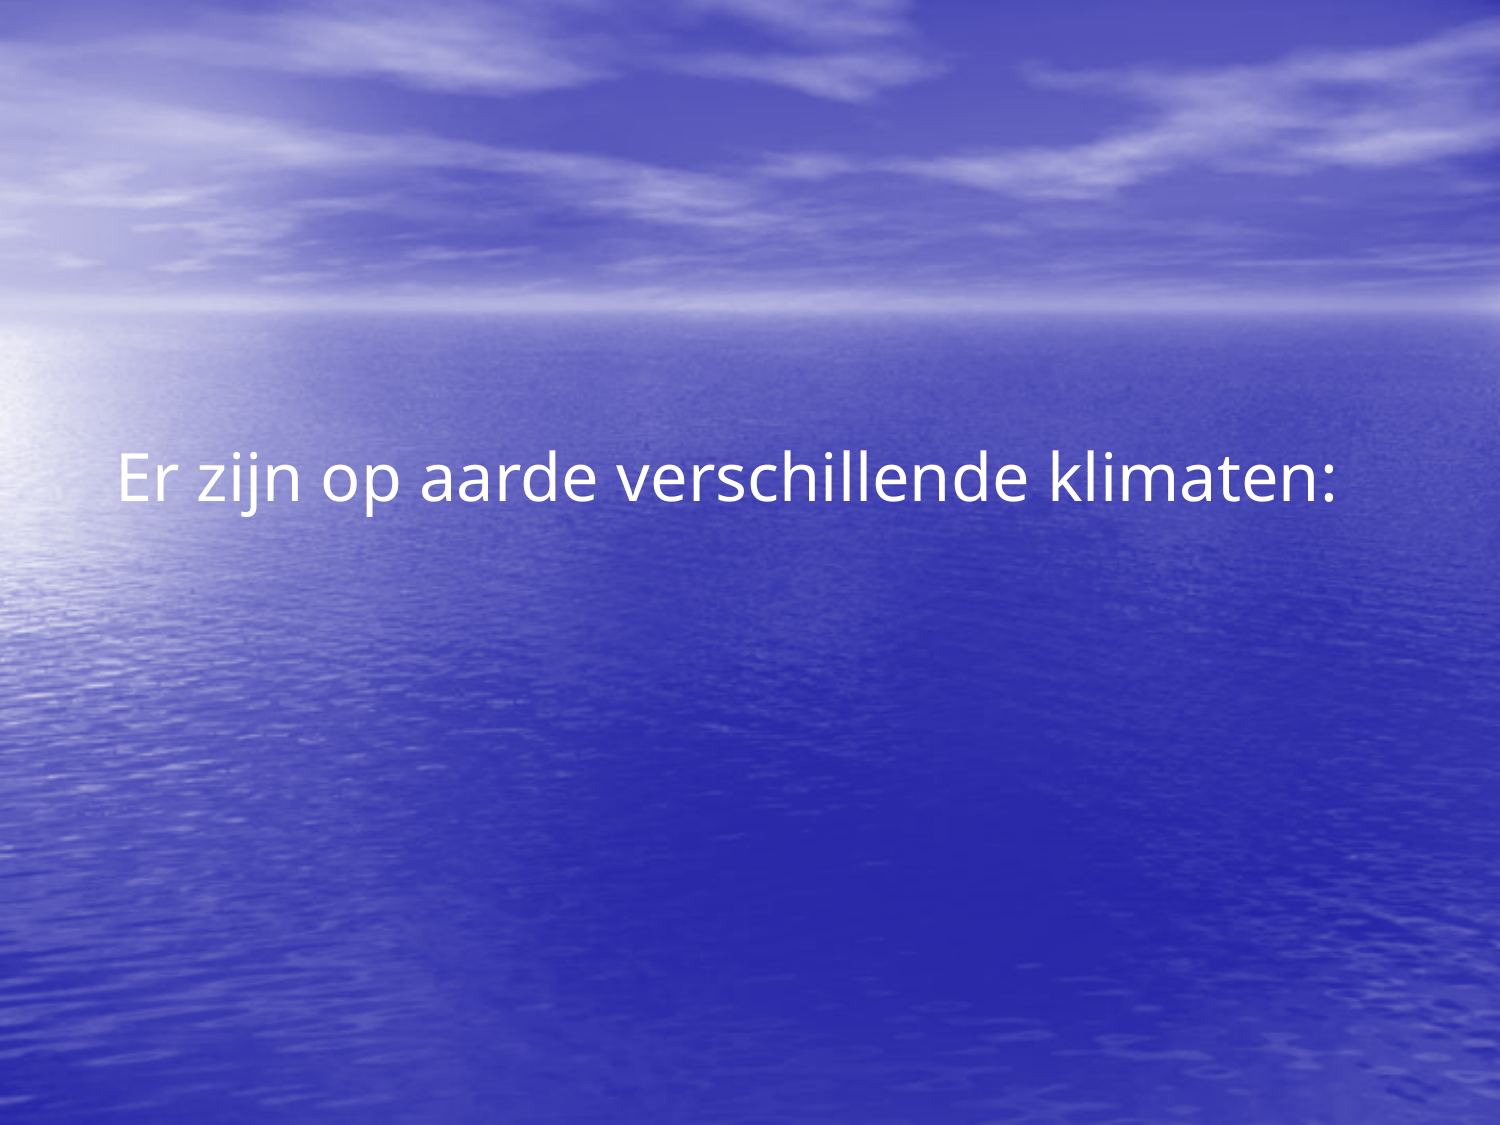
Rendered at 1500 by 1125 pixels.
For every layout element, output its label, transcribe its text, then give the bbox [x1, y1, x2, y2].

title Er zijn op aarde verschillende klimaten: [100, 361, 1451, 589]
